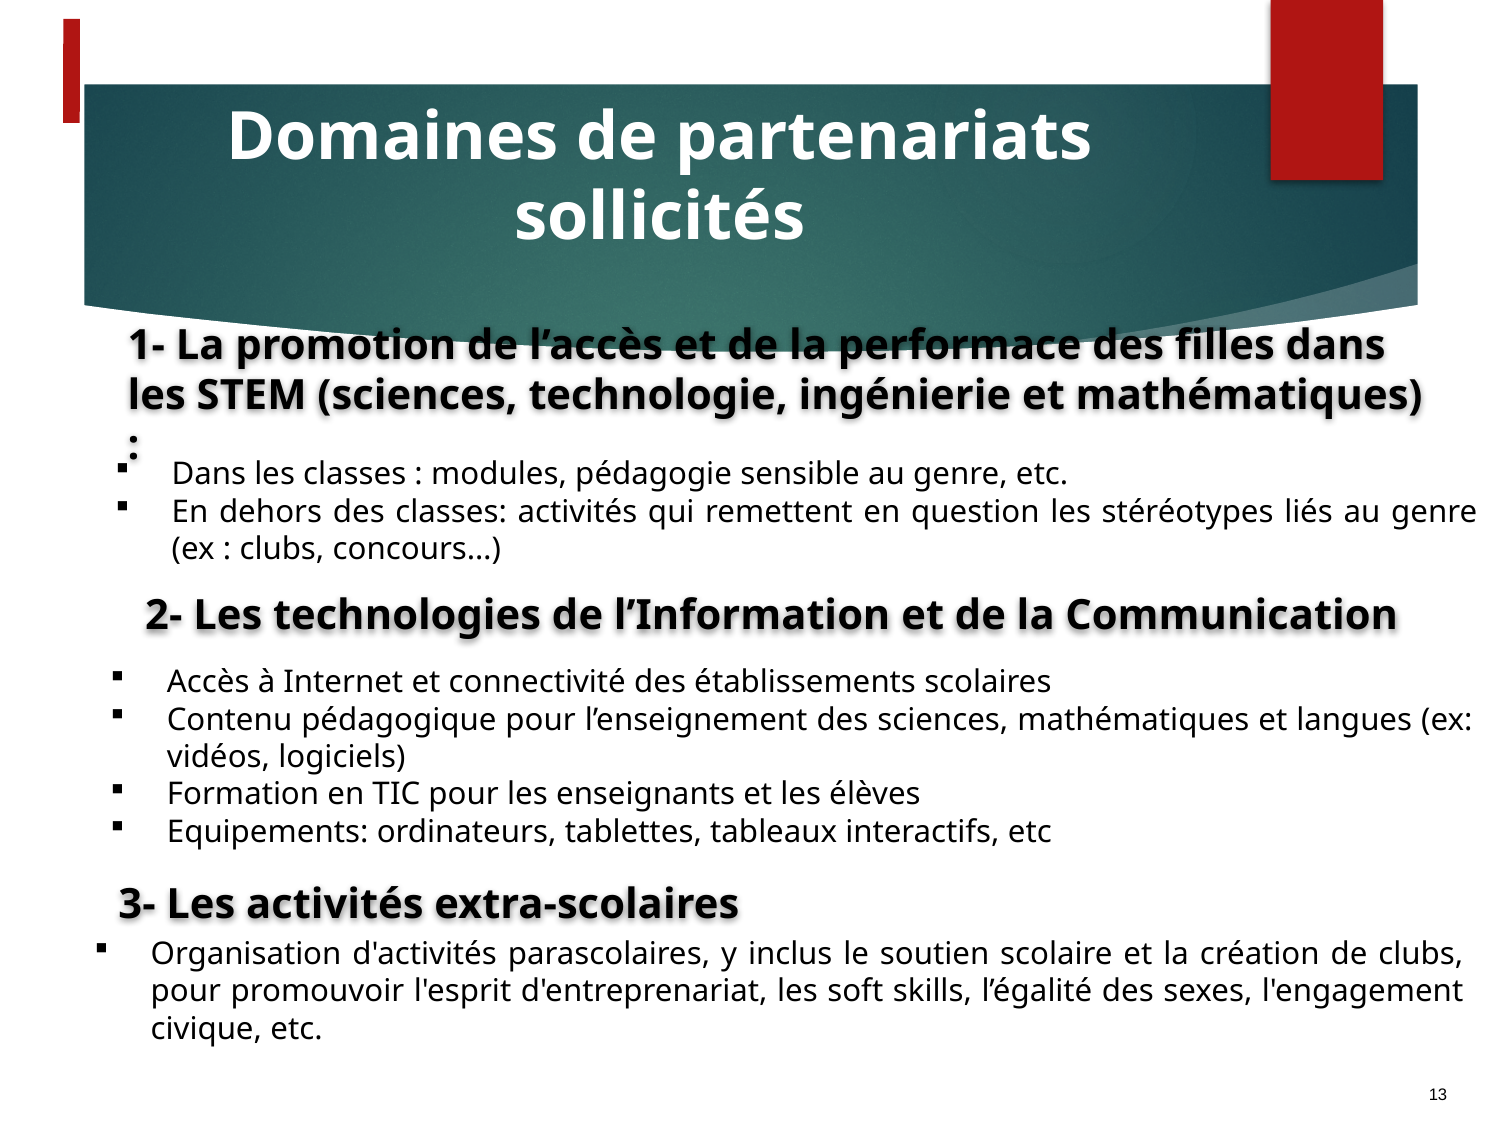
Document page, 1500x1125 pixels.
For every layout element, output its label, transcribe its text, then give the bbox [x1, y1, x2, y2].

text_box Domaines de partenariats sollicités [83, 94, 1237, 252]
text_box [84, 624, 1500, 866]
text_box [89, 355, 1500, 621]
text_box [72, 865, 1488, 1064]
